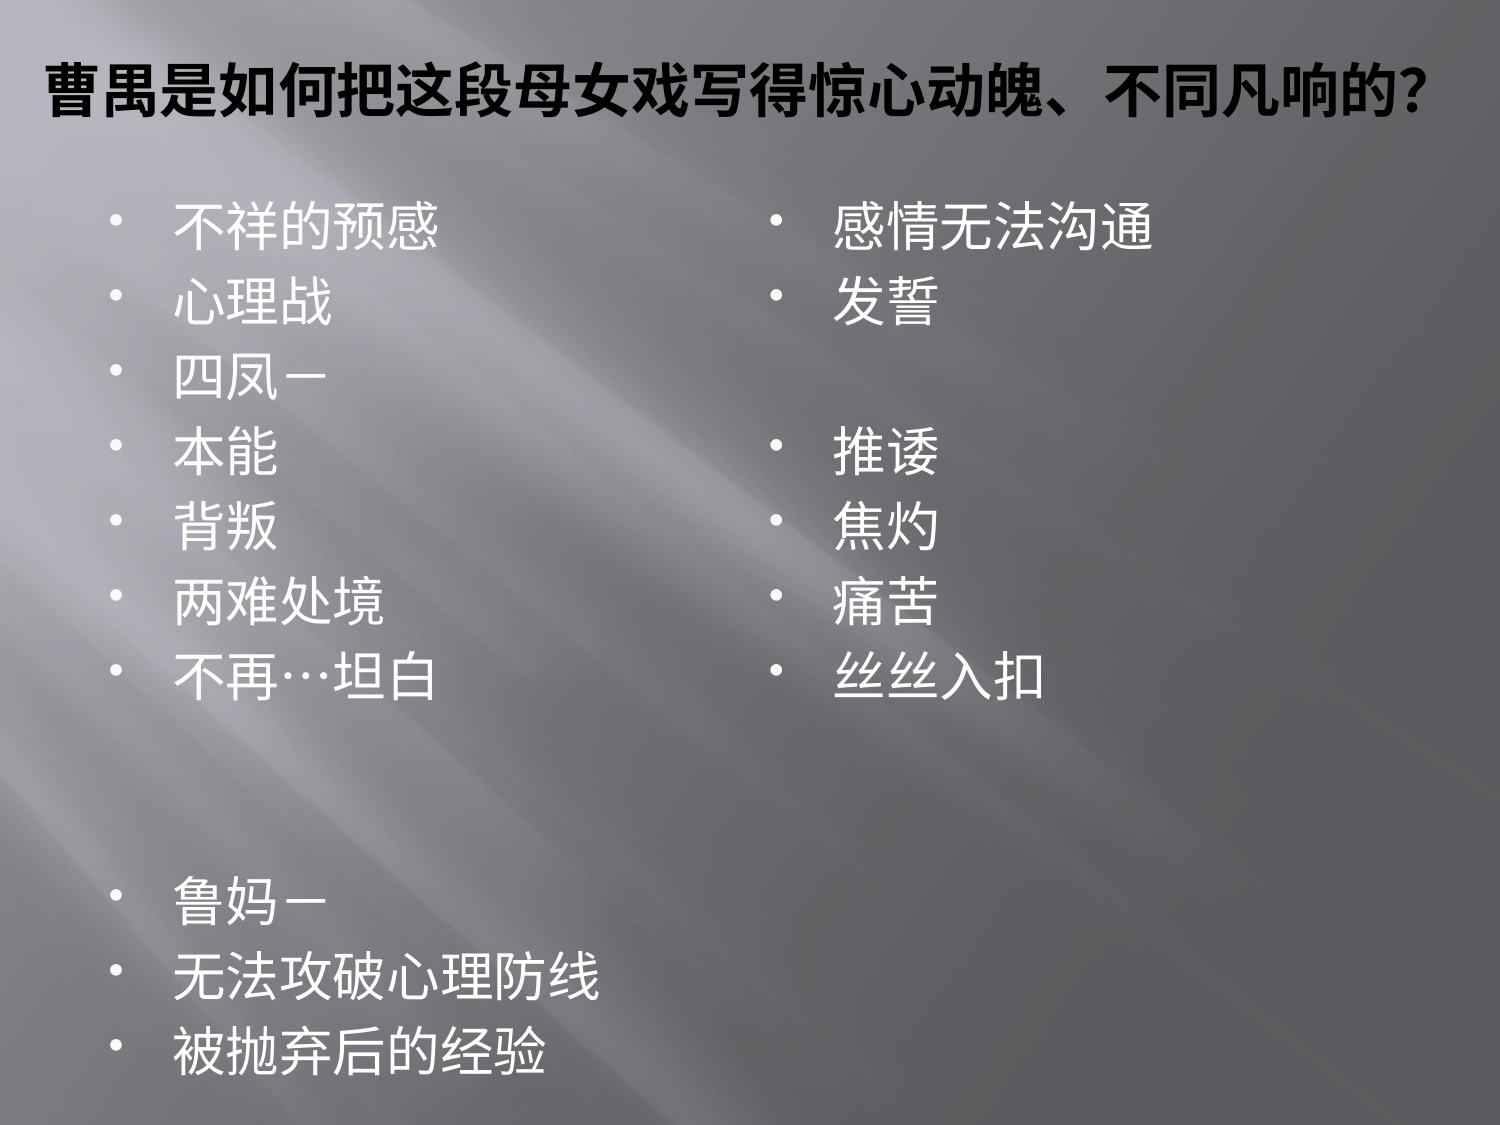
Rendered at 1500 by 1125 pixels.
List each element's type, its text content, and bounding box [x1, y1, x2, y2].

list 不祥的预感 心理战 四凤－ 本能 背叛 两难处境 不再…坦白 鲁妈－ 无法攻破心理防线 被抛弃后的经验 感情无法沟通 发誓 推诿 焦灼 痛苦 丝丝入扣 [75, 185, 1425, 1098]
title 曹禺是如何把这段母女戏写得惊心动魄、不同凡响的？ [0, 45, 1500, 233]
